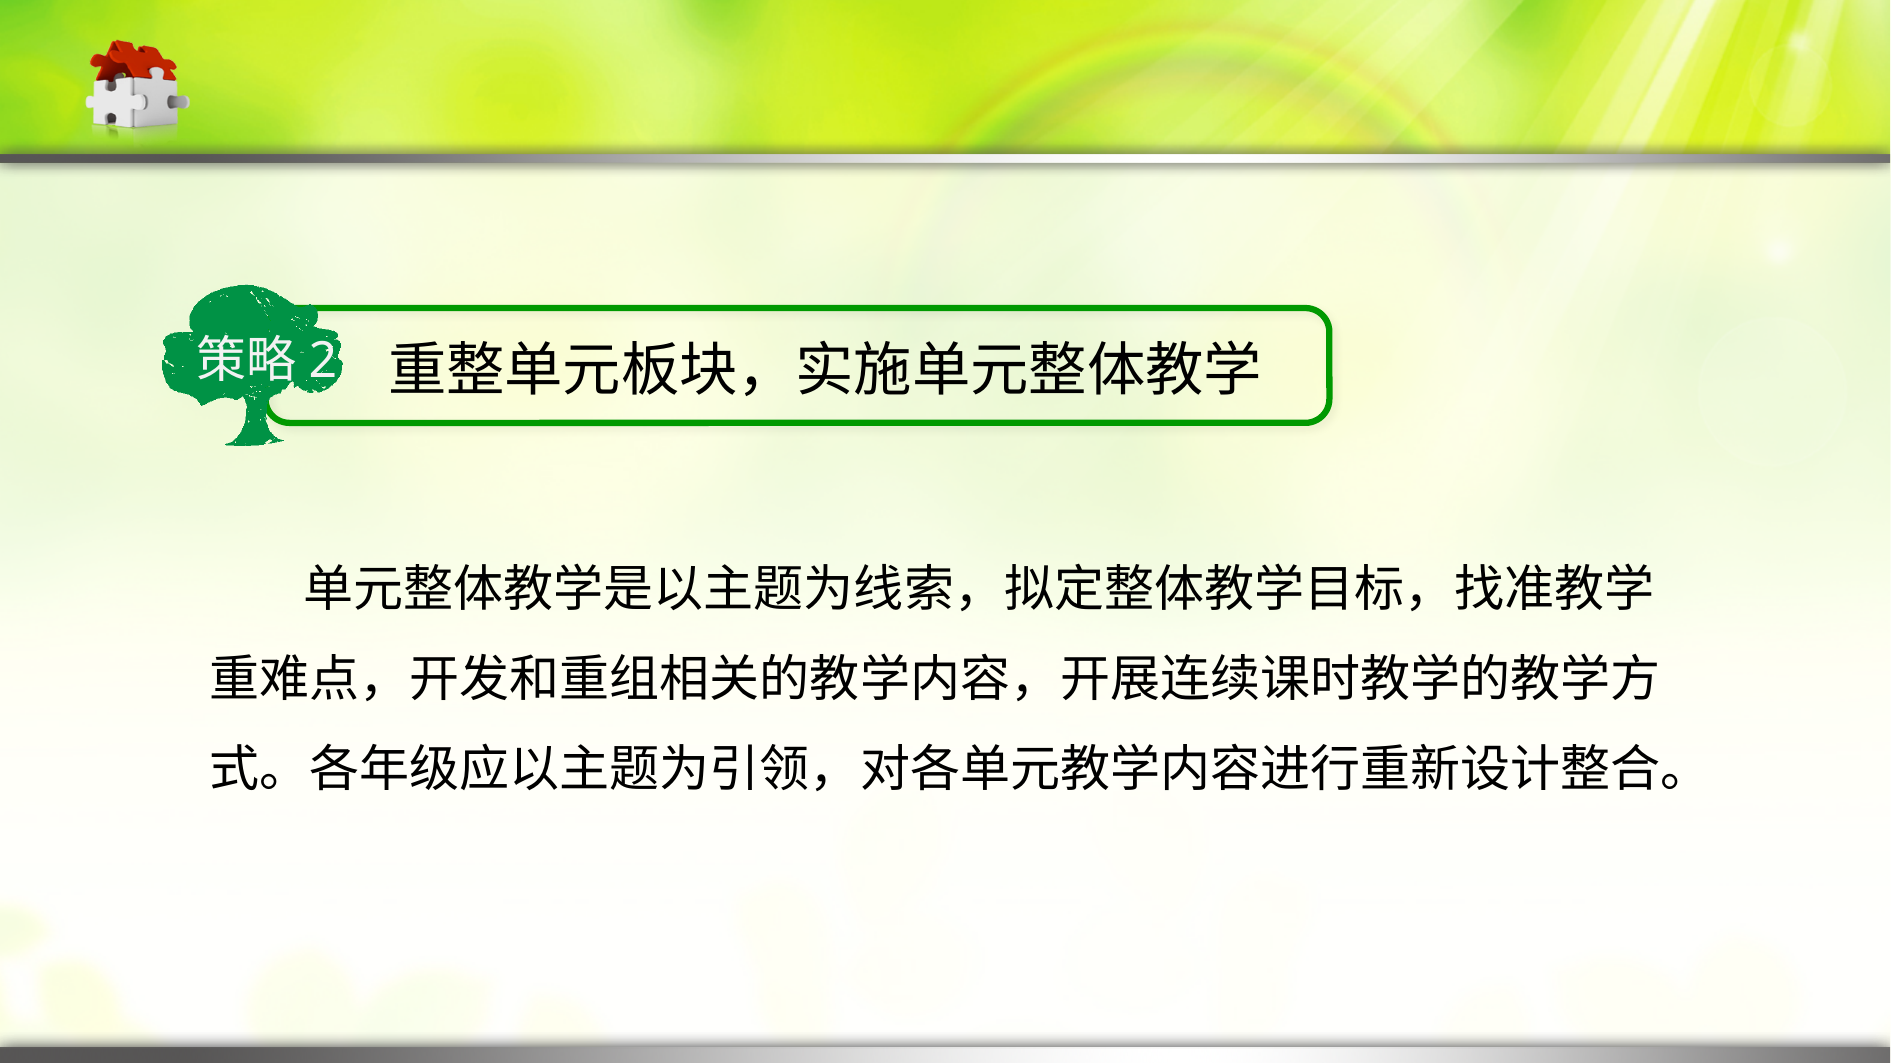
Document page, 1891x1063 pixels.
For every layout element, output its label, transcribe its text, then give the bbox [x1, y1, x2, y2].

picture [0, 0, 1891, 1063]
text_box 单元整体教学是以主题为线索，拟定整体教学目标，找准教学重难点，开发和重组相关的教学内容，开展连续课时教学的教学方式。各年级应以主题为引领，对各单元教学内容进行重新设计整合。 [195, 518, 1708, 804]
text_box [157, 282, 1346, 482]
